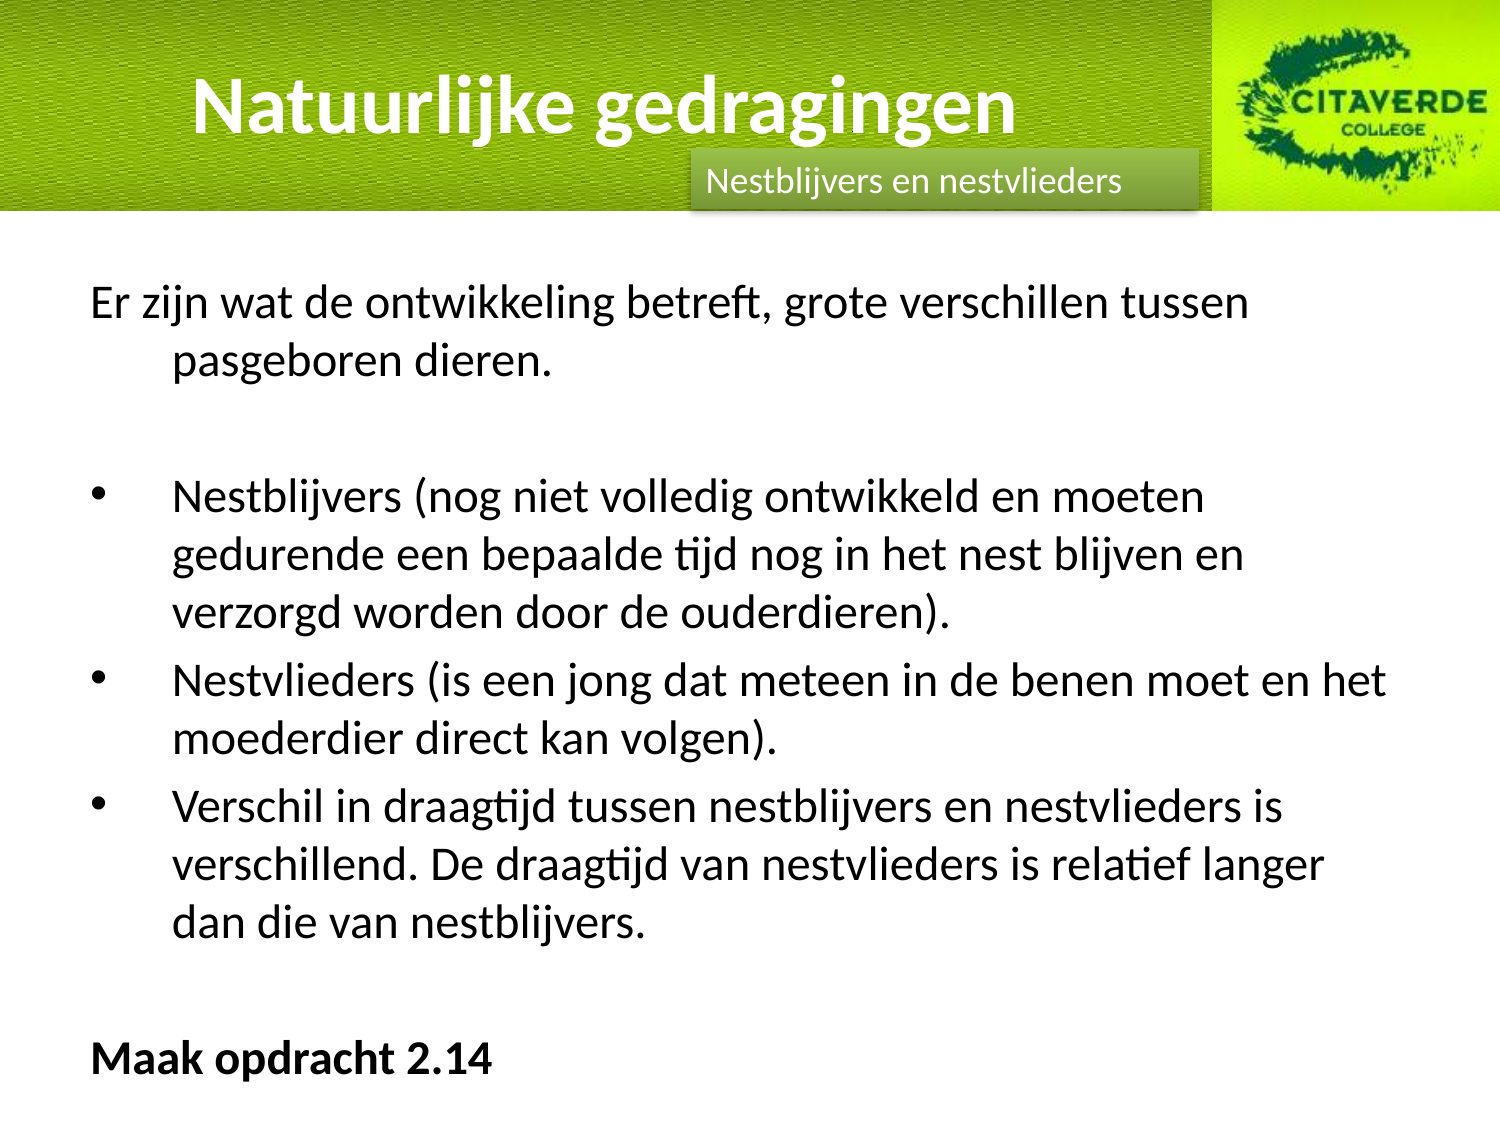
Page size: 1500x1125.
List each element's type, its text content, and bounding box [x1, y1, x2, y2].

list Er zijn wat de ontwikkeling betreft, grote verschillen tussen pasgeboren dieren. Nestblijvers (nog niet volledig ontwikkeld en moeten gedurende een bepaalde tijd nog in het nest blijven en verzorgd worden door de ouderdieren). Nestvlieders (is een jong dat meteen in de benen moet en het moederdier direct kan volgen). Verschil in draagtijd tussen nestblijvers en nestvlieders is verschillend. De draagtijd van nestvlieders is relatief langer dan die van nestblijvers. Maak opdracht 2.14 [74, 262, 1426, 1095]
picture [0, 0, 1500, 212]
